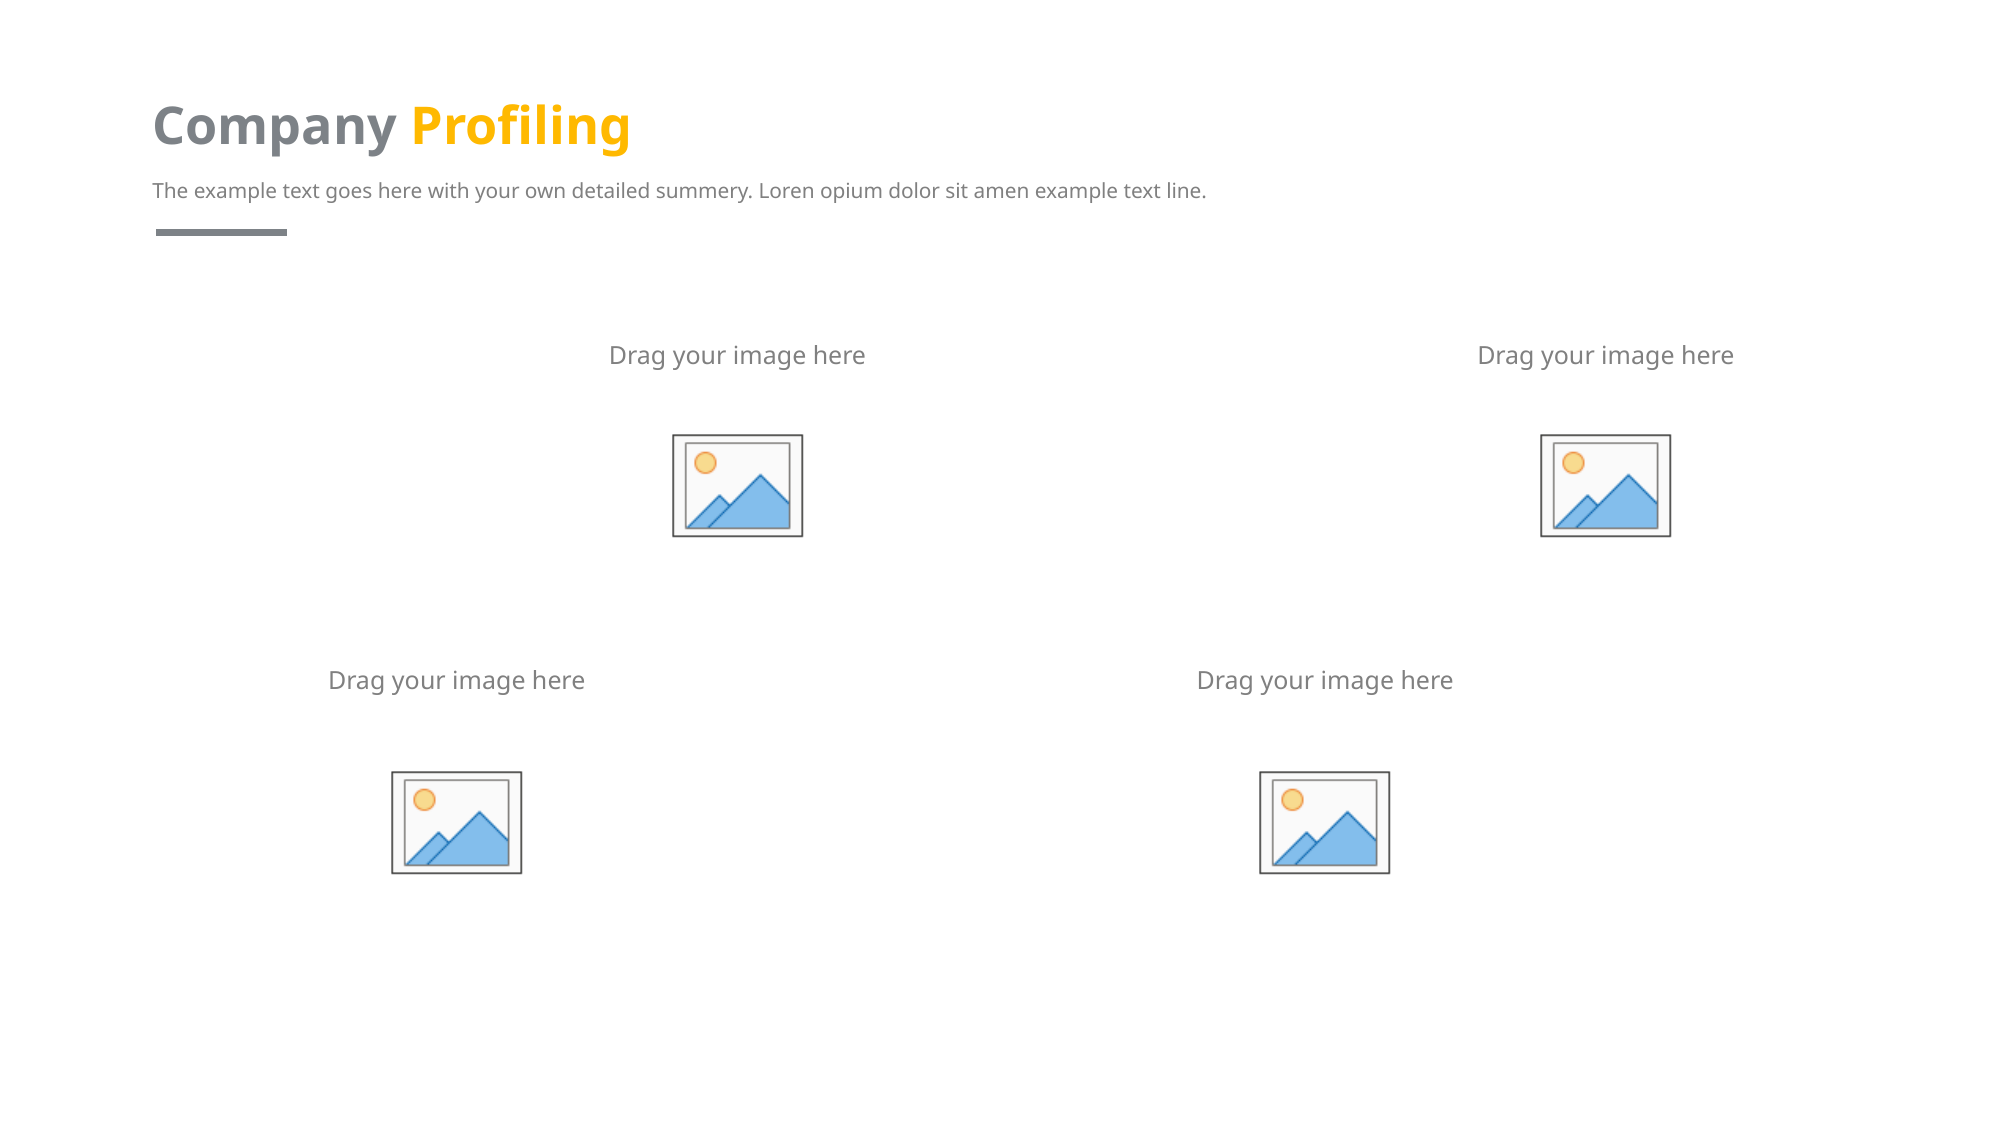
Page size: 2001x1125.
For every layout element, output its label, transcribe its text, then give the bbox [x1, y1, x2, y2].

title Company Profiling [137, 78, 1863, 179]
subtitle The example text goes here with your own detailed summery. Loren opium dolor sit amen example text line. [137, 179, 1863, 204]
picture [142, 332, 1333, 640]
picture [790, 657, 1861, 988]
picture [142, 657, 771, 988]
picture [1351, 332, 1861, 640]
